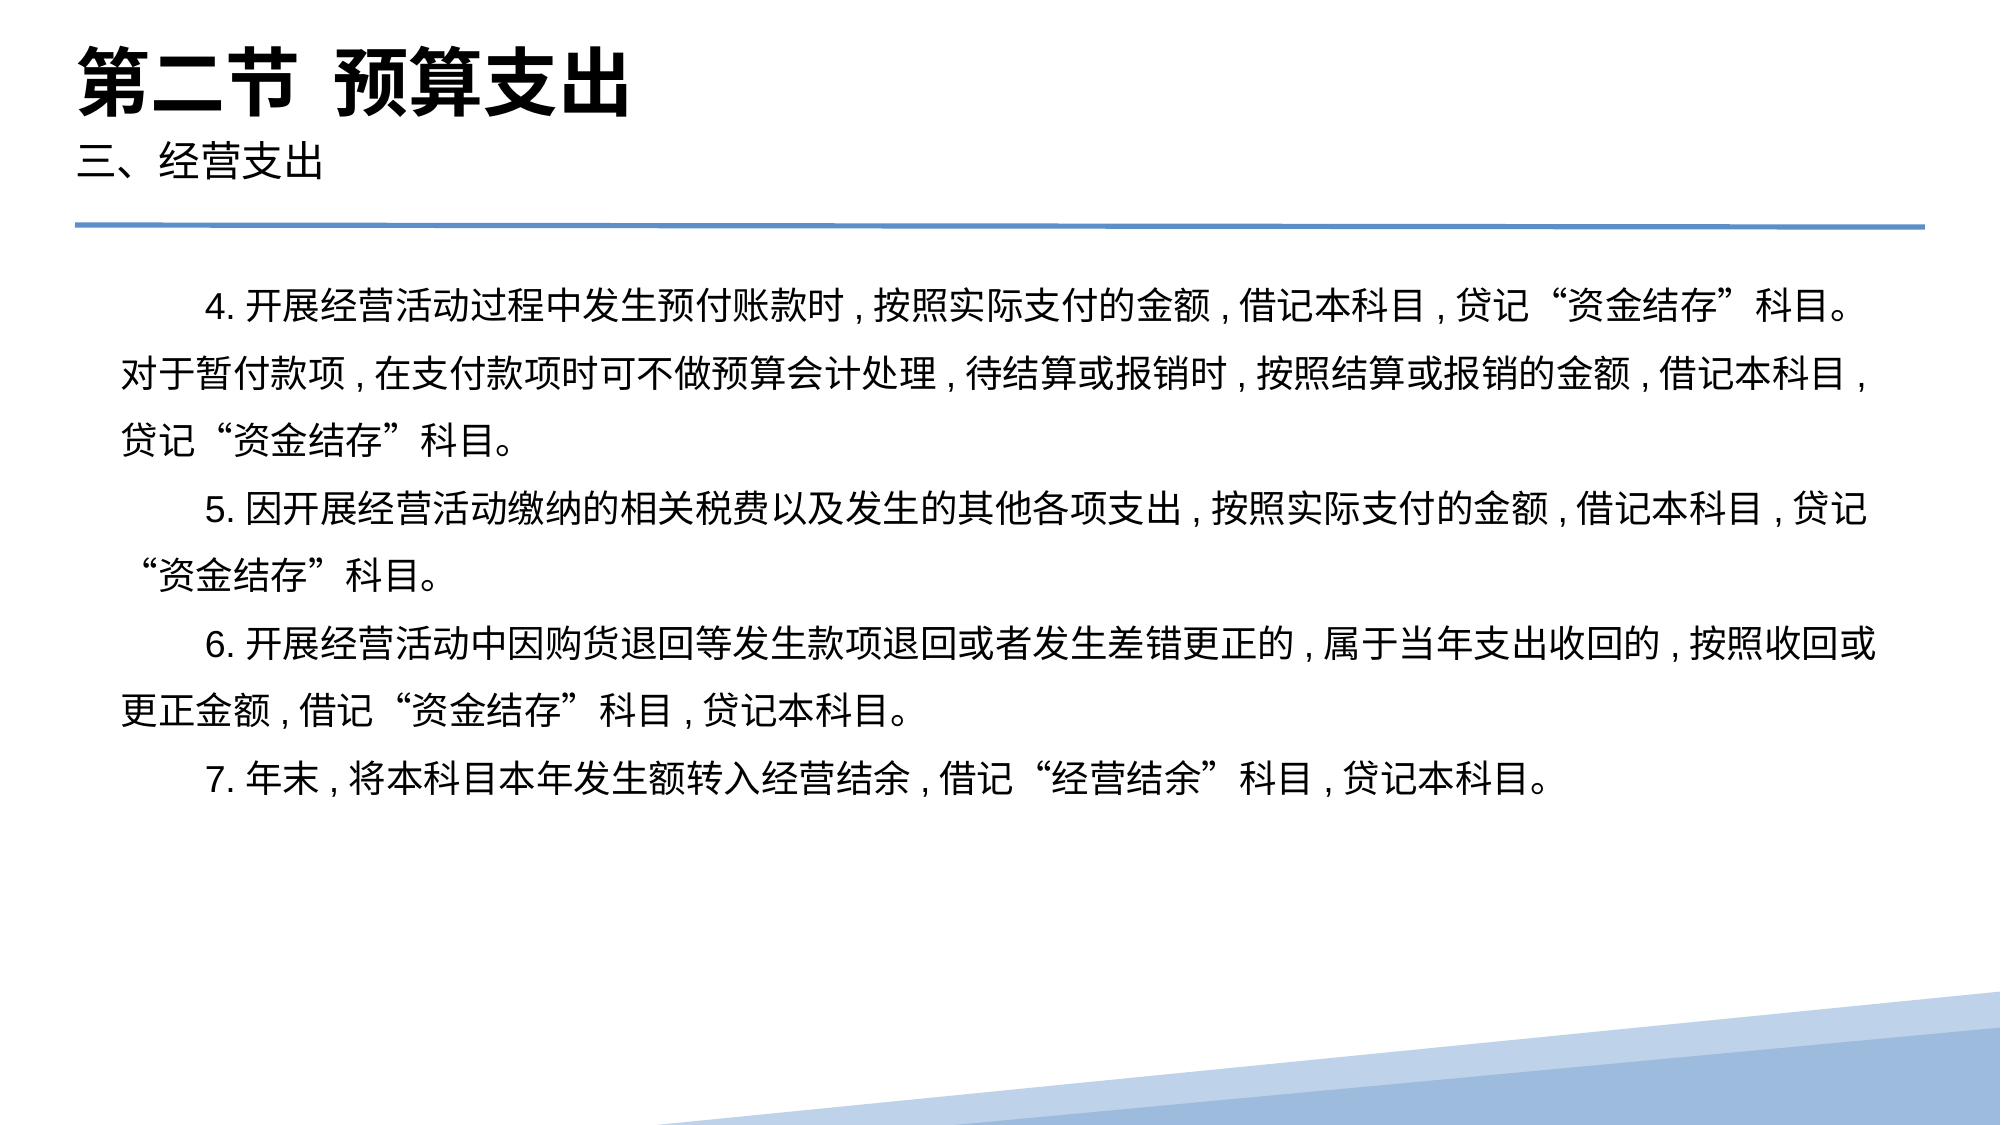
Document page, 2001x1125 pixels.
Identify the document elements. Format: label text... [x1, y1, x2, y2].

text_box 三、经营支出 [75, 124, 1925, 200]
text_box 第二节 预算支出 [75, 24, 1925, 124]
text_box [74, 224, 1925, 228]
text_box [656, 991, 2000, 1125]
text_box 4.开展经营活动过程中发生预付账款时,按照实际支付的金额,借记本科目,贷记“资金结存”科目。 对于暂付款项,在支付款项时可不做预算会计处理,待结算或报销时,按照结算或报销的金额,借记本科目,贷记“资金结存”科目。 5.因开展经营活动缴纳的相关税费以及发生的其他各项支出,按照实际支付的金额,借记本科目,贷记“资金结存”科目。 6.开展经营活动中因购货退回等发生款项退回或者发生差错更正的,属于当年支出收回的,按照收回或更正金额,借记“资金结存”科目,贷记本科目。 7.年末,将本科目本年发生额转入经营结余,借记“经营结余”科目,贷记本科目。 [106, 252, 1925, 897]
